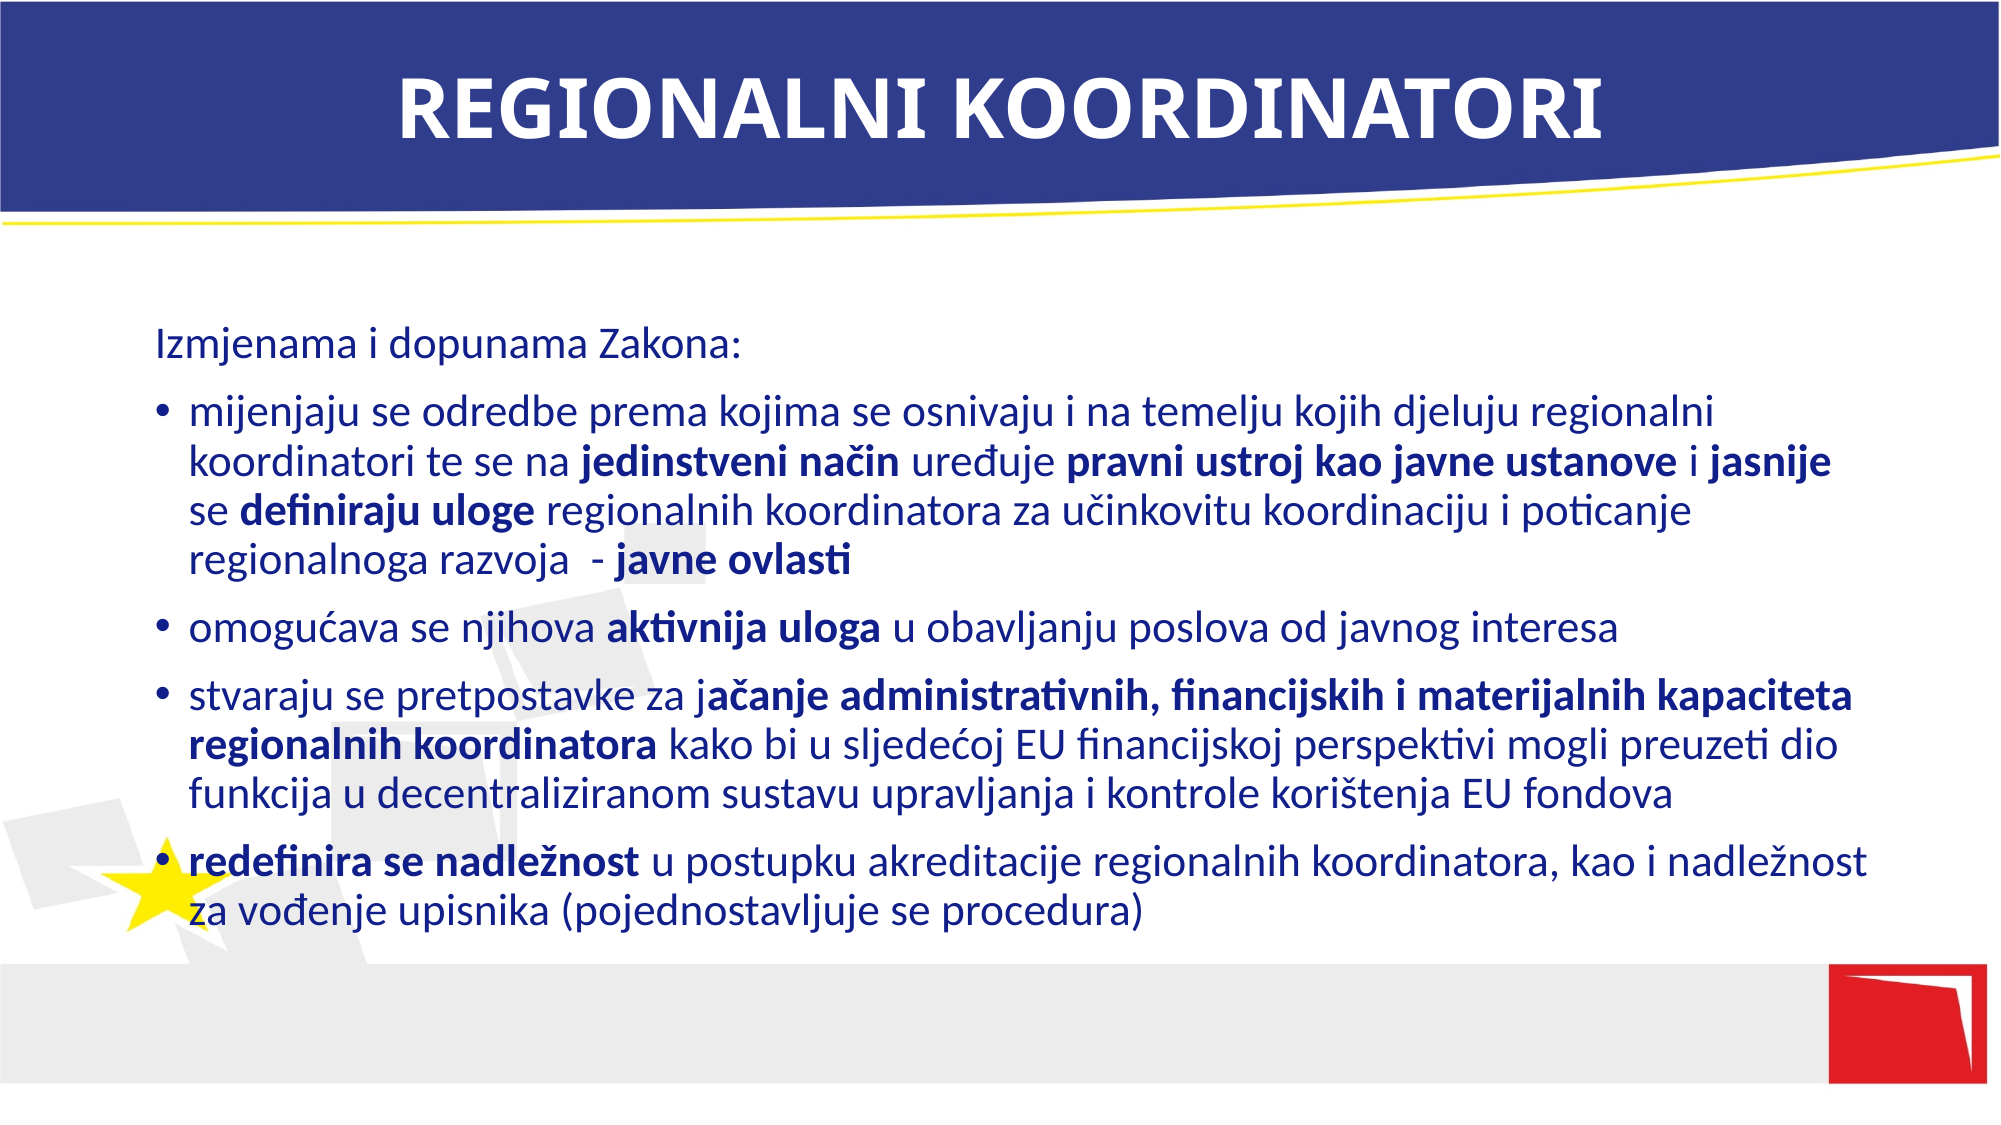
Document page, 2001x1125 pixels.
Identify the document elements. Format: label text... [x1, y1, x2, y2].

text_box Izmjenama i dopunama Zakona: mijenjaju se odredbe prema kojima se osnivaju i na temelju kojih djeluju regionalni koordinatori te se na jedinstveni način uređuje pravni ustroj kao javne ustanove i jasnije se definiraju uloge regionalnih koordinatora za učinkovitu koordinaciju i poticanje regionalnoga razvoja - javne ovlasti omogućava se njihova aktivnija uloga u obavljanju poslova od javnog interesa stvaraju se pretpostavke za jačanje administrativnih, financijskih i materijalnih kapaciteta regionalnih koordinatora kako bi u sljedećoj EU financijskoj perspektivi mogli preuzeti dio funkcija u decentraliziranom sustavu upravljanja i kontrole korištenja EU fondova redefinira se nadležnost u postupku akreditacije regionalnih koordinatora, kao i nadležnost za vođenje upisnika (pojednostavljuje se procedura) [139, 312, 1887, 999]
picture [0, 0, 2001, 1125]
title REGIONALNI KOORDINATORI [99, 35, 1900, 176]
